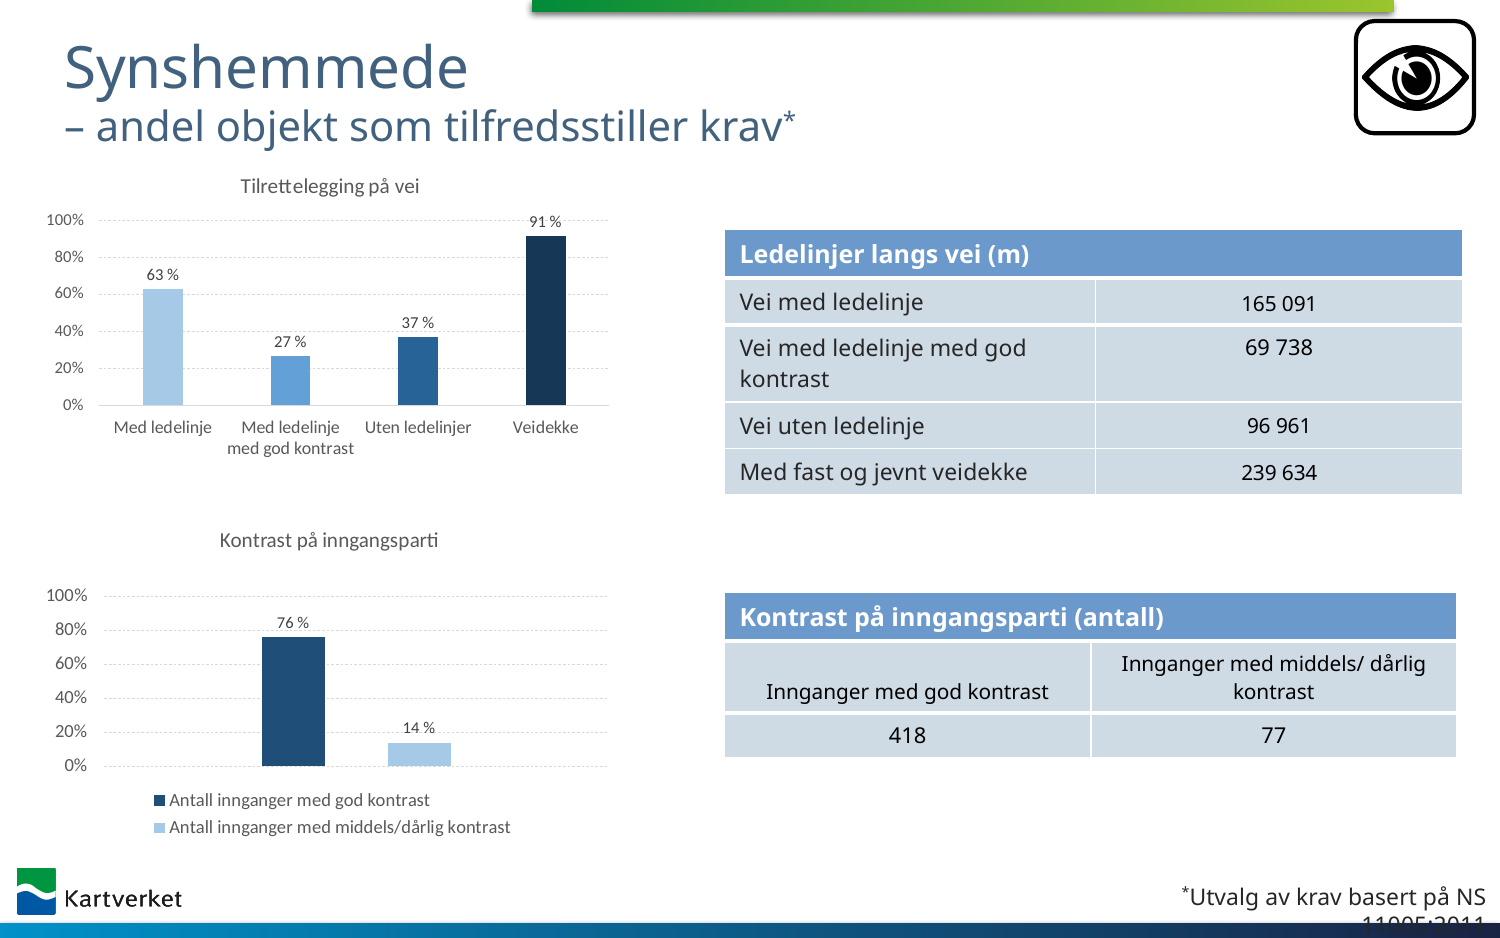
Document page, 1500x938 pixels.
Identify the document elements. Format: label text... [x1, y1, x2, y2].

picture [41, 166, 619, 492]
text_box *Utvalg av krav basert på NS 11005:2011 [1068, 873, 1500, 938]
table_cell 69 738 [1096, 327, 1462, 401]
table_header Kontrast på inngangsparti (antall) [725, 593, 1456, 639]
table_cell 239 634 [1096, 449, 1462, 494]
table_cell Vei uten ledelinje [725, 403, 1095, 448]
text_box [1355, 20, 1475, 134]
picture [41, 520, 618, 846]
table_cell 77 [1092, 715, 1456, 757]
table_header Ledelinjer langs vei (m) [725, 230, 1462, 276]
text_box Synshemmede – andel objekt som tilfredsstiller krav* [49, 24, 1431, 158]
table_cell Vei med ledelinje med god kontrast [725, 327, 1095, 401]
table_cell 418 [725, 715, 1090, 757]
table_cell Med fast og jevnt veidekke [725, 449, 1095, 494]
table_cell 165 091 [1096, 280, 1462, 323]
table_cell 96 961 [1096, 403, 1462, 448]
table_cell Innganger med middels/ dårlig kontrast [1092, 643, 1456, 711]
table_cell Innganger med god kontrast [725, 643, 1090, 711]
table_cell Vei med ledelinje [725, 280, 1095, 323]
